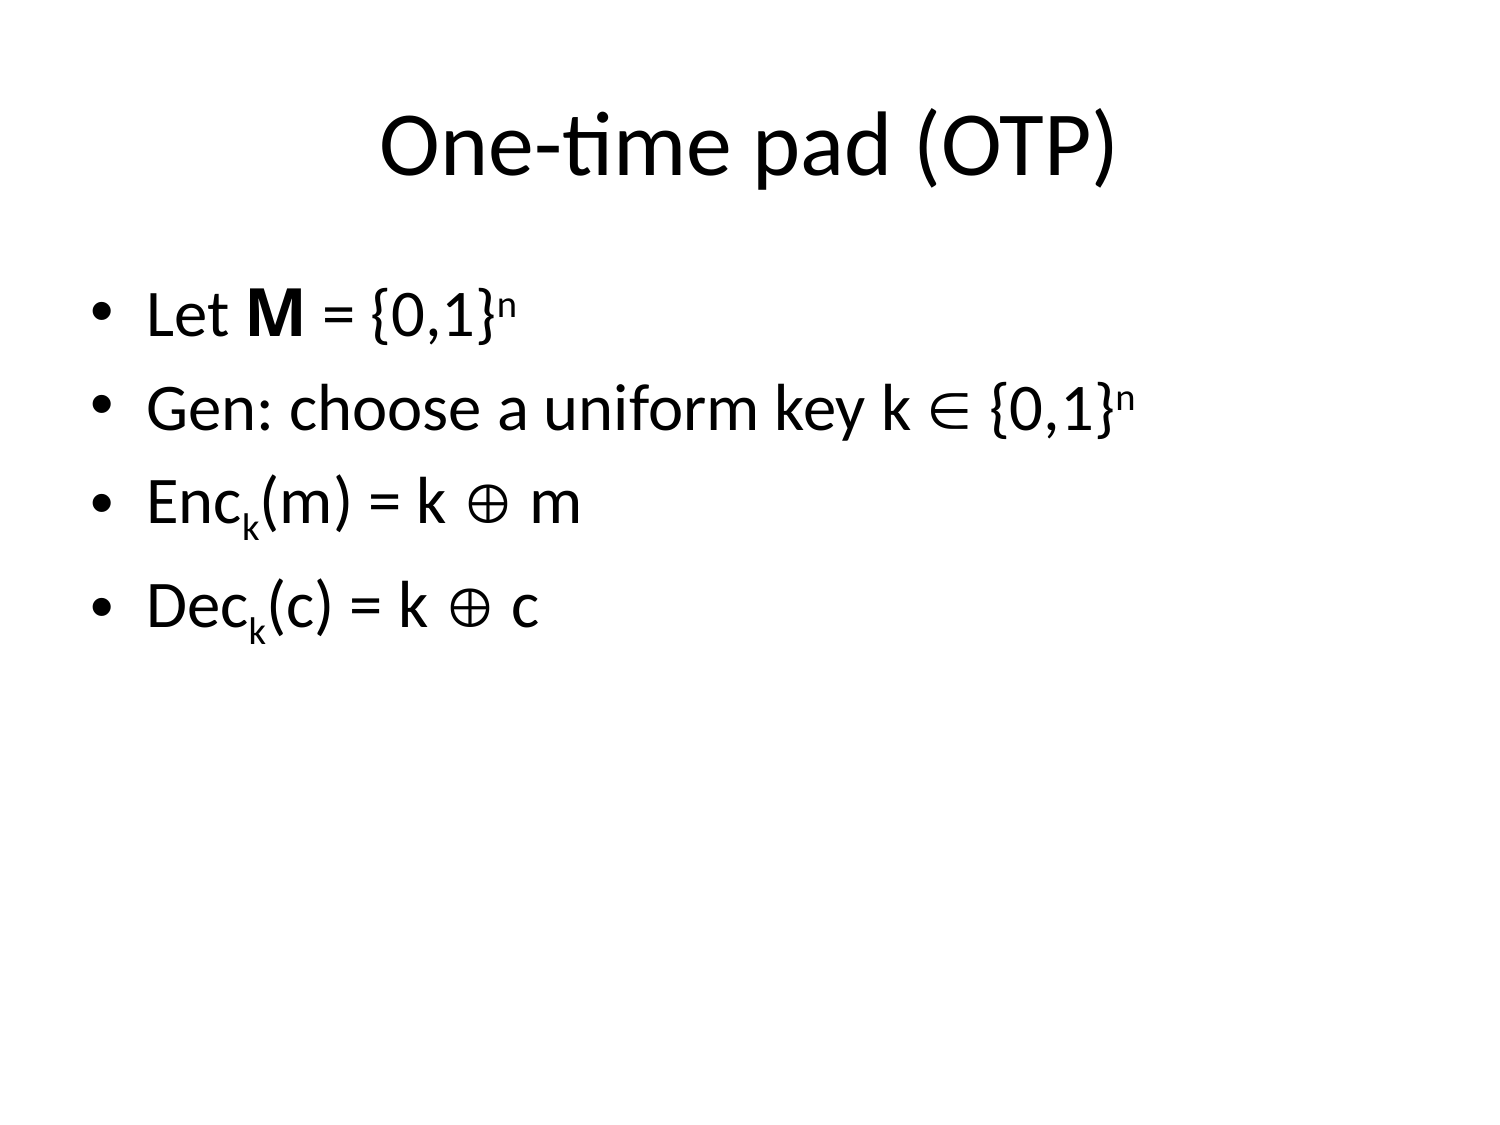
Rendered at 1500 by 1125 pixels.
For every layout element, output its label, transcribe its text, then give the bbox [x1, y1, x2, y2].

title One-time pad (OTP) [75, 45, 1425, 233]
list Let M = {0,1}n Gen: choose a uniform key k  {0,1}n Enck(m) = k  m Deck(c) = k  c [75, 262, 1425, 1005]
